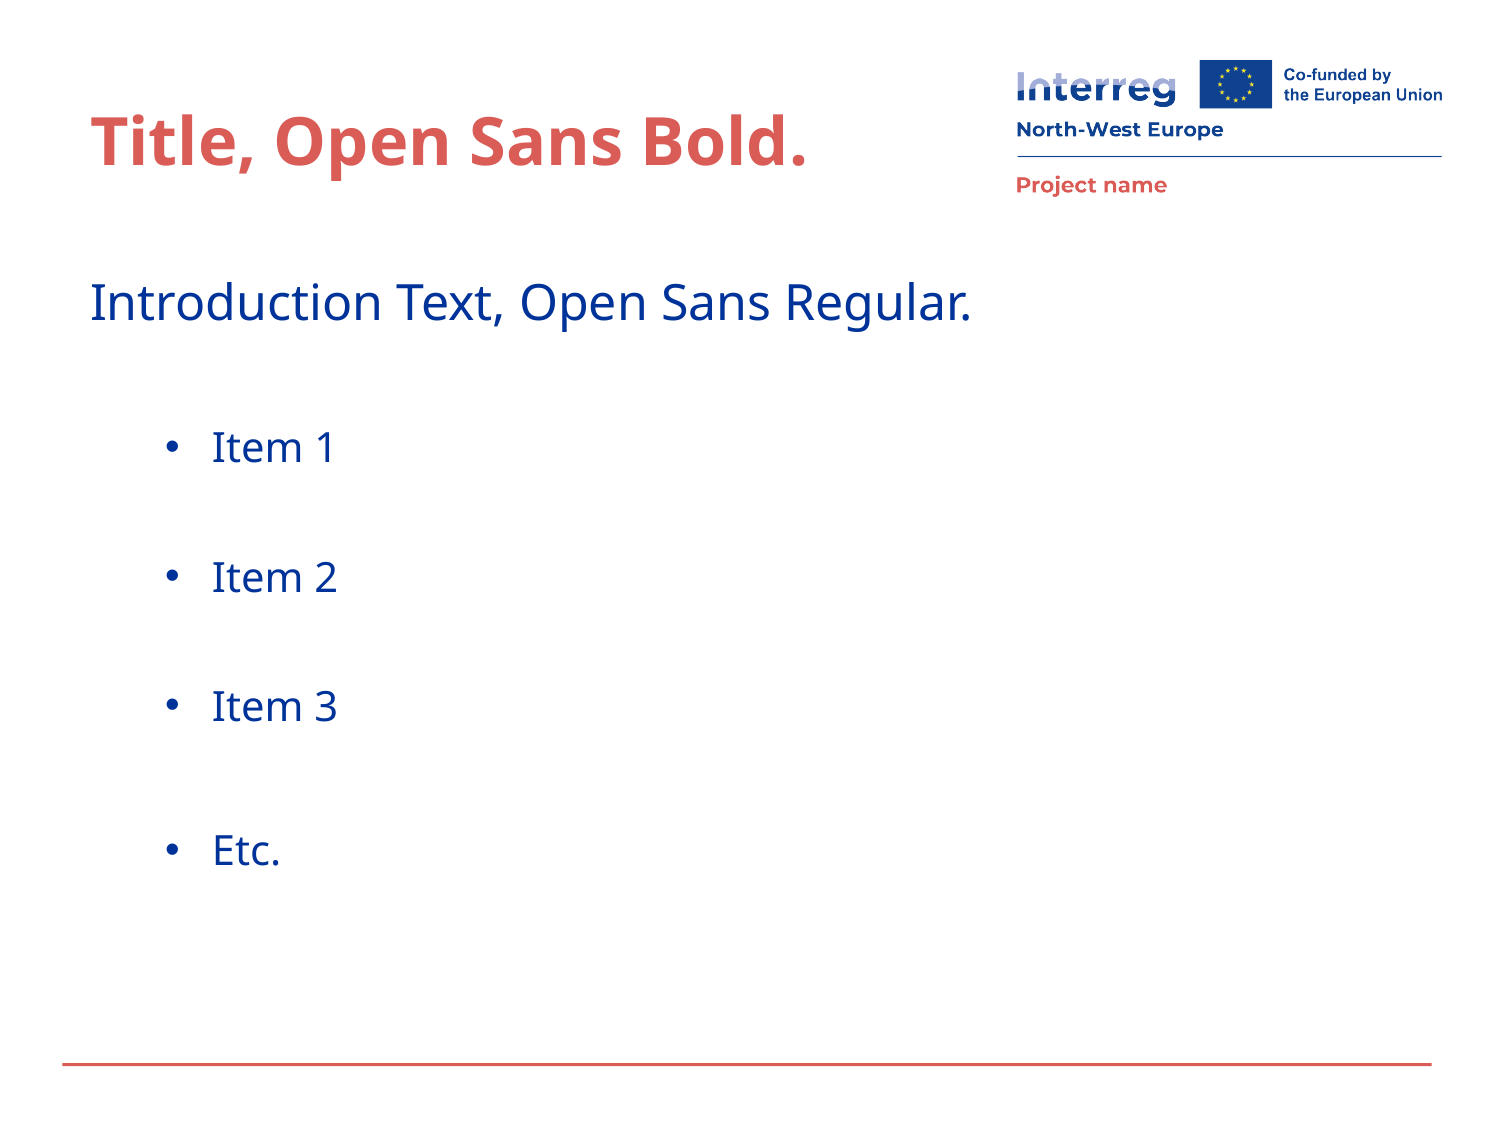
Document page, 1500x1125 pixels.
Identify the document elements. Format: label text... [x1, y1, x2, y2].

picture [958, 0, 1500, 252]
title Title, Open Sans Bold. [75, 45, 961, 233]
list Introduction Text, Open Sans Regular. Item 1 Item 2 Item 3 Etc. [75, 262, 1425, 1005]
